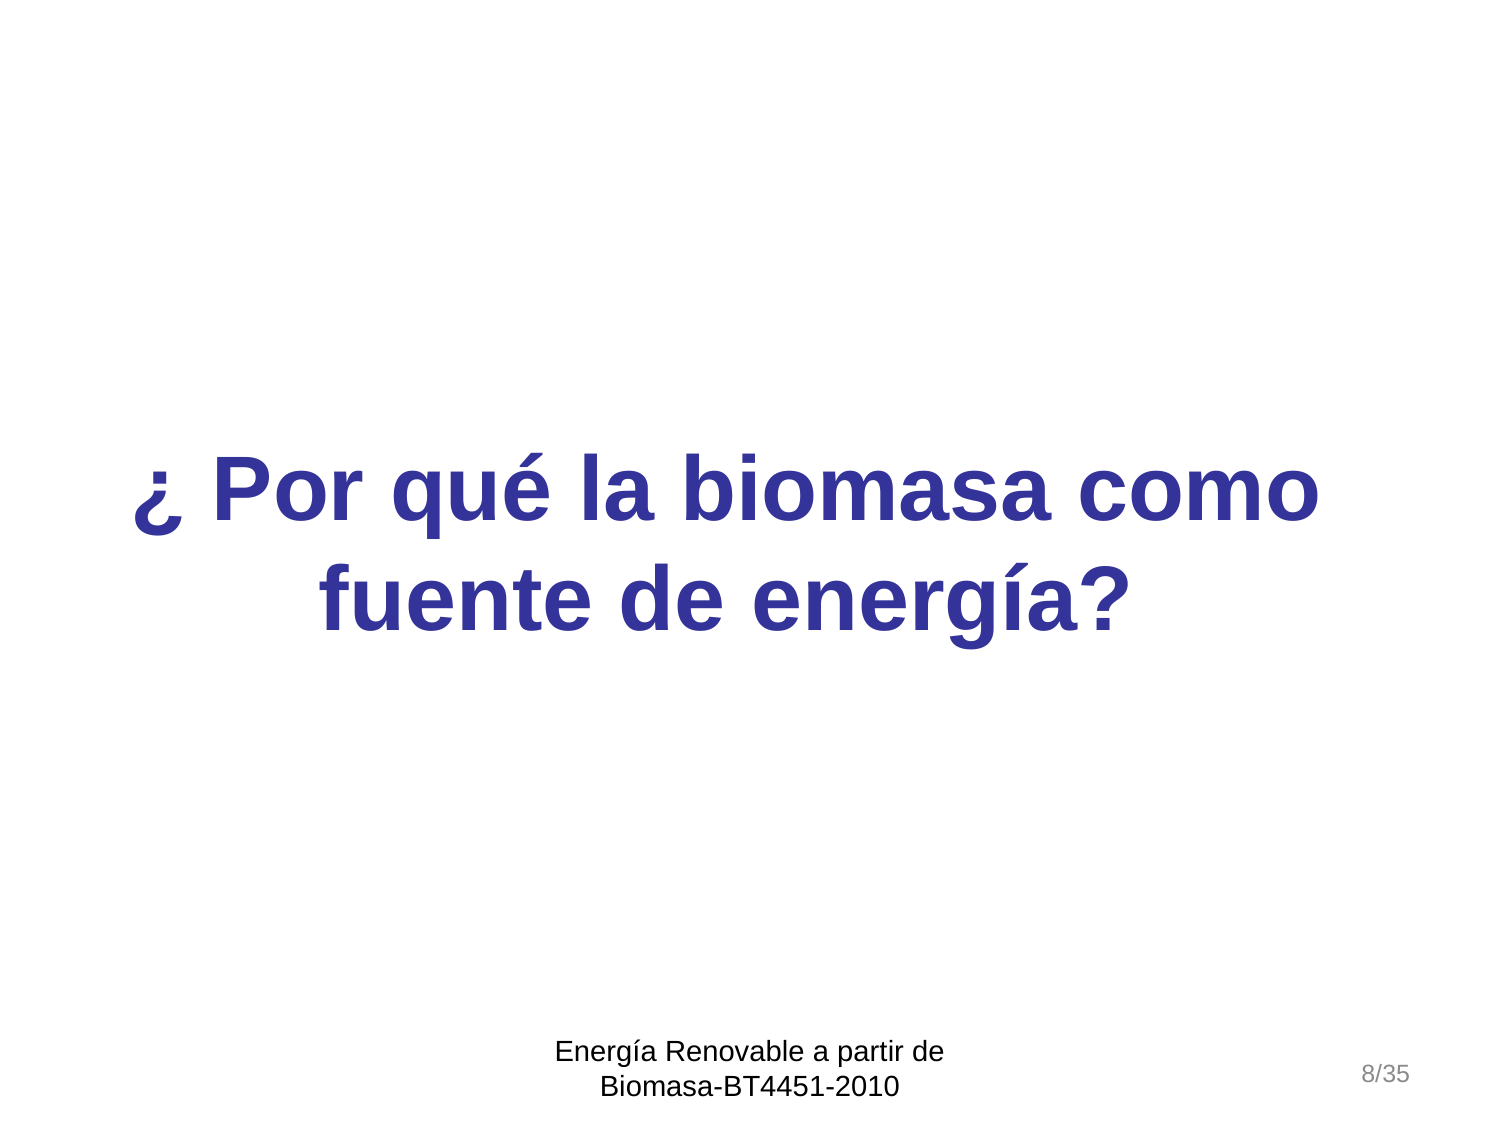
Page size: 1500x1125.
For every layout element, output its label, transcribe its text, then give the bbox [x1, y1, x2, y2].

footer Energía Renovable a partir de Biomasa-BT4451-2010 [512, 1024, 988, 1103]
text_box 8/35 [1074, 1042, 1425, 1103]
text_box ¿ Por qué la biomasa como fuente de energía? [105, 421, 1348, 657]
